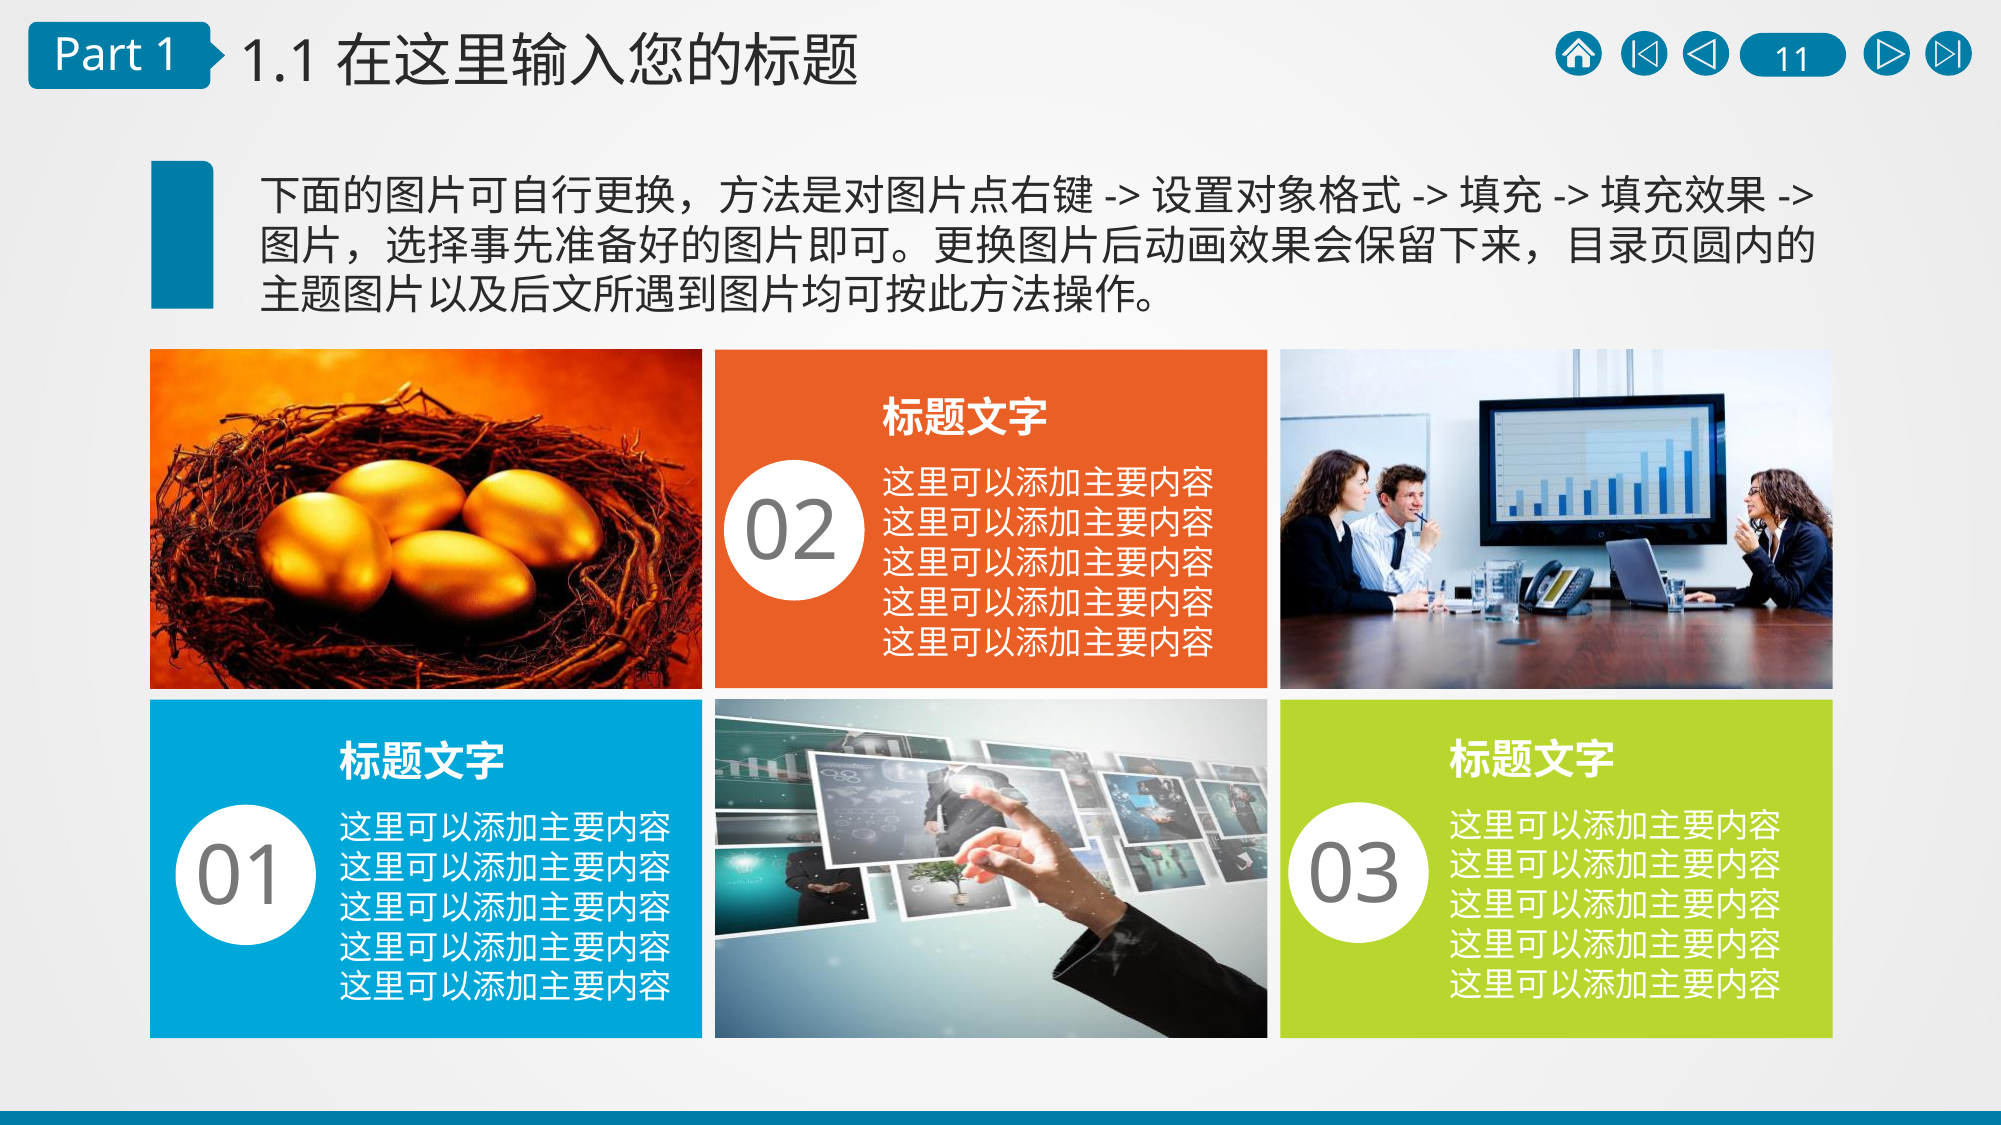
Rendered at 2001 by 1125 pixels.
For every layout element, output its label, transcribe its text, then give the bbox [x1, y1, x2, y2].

text_box [150, 699, 703, 1039]
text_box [719, 459, 865, 601]
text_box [1284, 802, 1429, 943]
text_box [171, 804, 316, 946]
text_box [151, 160, 214, 309]
text_box 这里可以添加主要内容这里可以添加主要内容这里可以添加主要内容这里可以添加主要内容这里可以添加主要内容 [324, 798, 717, 1013]
text_box [150, 349, 703, 689]
picture [0, 0, 2001, 1110]
text_box [715, 699, 1268, 1039]
text_box 下面的图片可自行更换，方法是对图片点右键->设置对象格式->填充->填充效果->图片，选择事先准备好的图片即可。更换图片后动画效果会保留下来，目录页圆内的主题图片以及后文所遇到图片均可按此方法操作。 [244, 160, 1833, 376]
text_box 这里可以添加主要内容这里可以添加主要内容这里可以添加主要内容这里可以添加主要内容这里可以添加主要内容 [867, 453, 1261, 669]
text_box [1280, 376, 1833, 689]
text_box [715, 376, 1268, 689]
text_box 标题文字 [867, 383, 1142, 448]
text_box 1.1在这里输入您的标题 [225, 15, 875, 101]
text_box 标题文字 [1434, 725, 1709, 791]
text_box 标题文字 [324, 727, 599, 793]
text_box [1280, 699, 1833, 1039]
text_box Part 1 [38, 17, 196, 87]
text_box [28, 21, 225, 89]
text_box 这里可以添加主要内容这里可以添加主要内容这里可以添加主要内容这里可以添加主要内容这里可以添加主要内容 [1434, 796, 1828, 1011]
